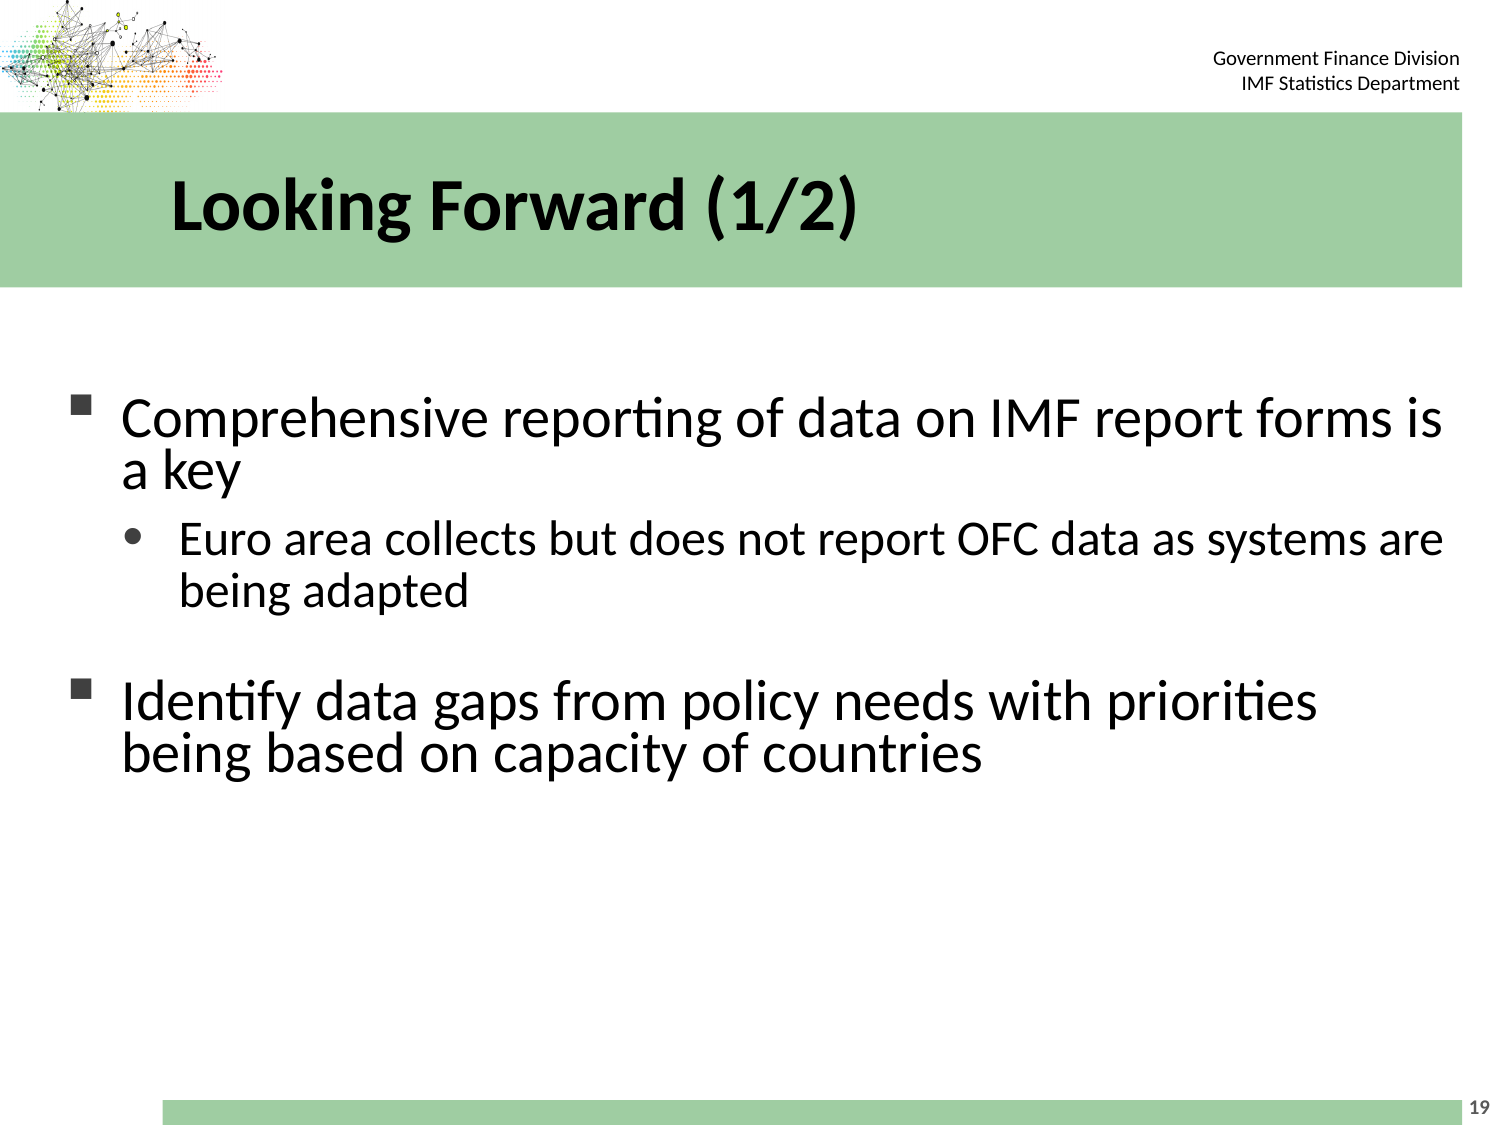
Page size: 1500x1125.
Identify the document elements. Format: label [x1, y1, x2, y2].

list [50, 324, 1463, 1088]
title [0, 112, 1463, 288]
picture [0, 0, 225, 112]
slide_number [1441, 1074, 1500, 1125]
